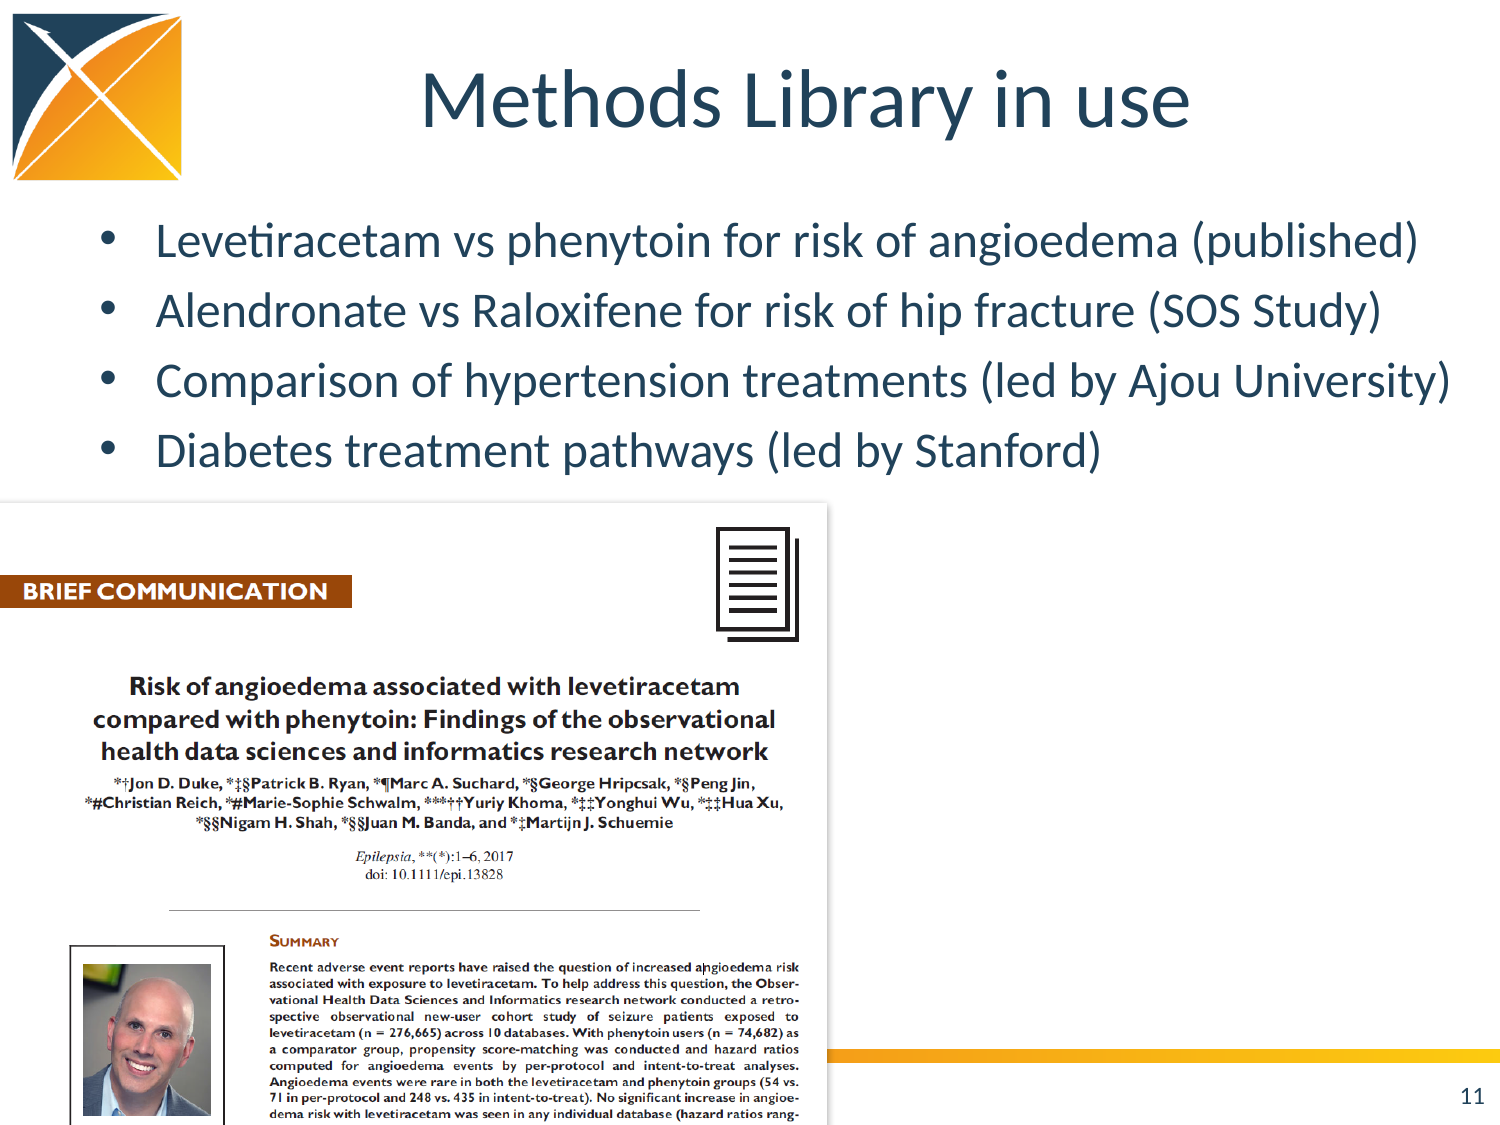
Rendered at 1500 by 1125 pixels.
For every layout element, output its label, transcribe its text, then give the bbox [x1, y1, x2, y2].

picture [0, 516, 813, 1125]
title Methods Library in use [187, 24, 1425, 163]
picture [0, 0, 206, 200]
slide_number 11 [1149, 1065, 1500, 1125]
list Levetiracetam vs phenytoin for risk of angioedema (published) Alendronate vs Raloxifene for risk of hip fracture (SOS Study) Comparison of hypertension treatments (led by Ajou University) Diabetes treatment pathways (led by Stanford) [75, 200, 1475, 1005]
